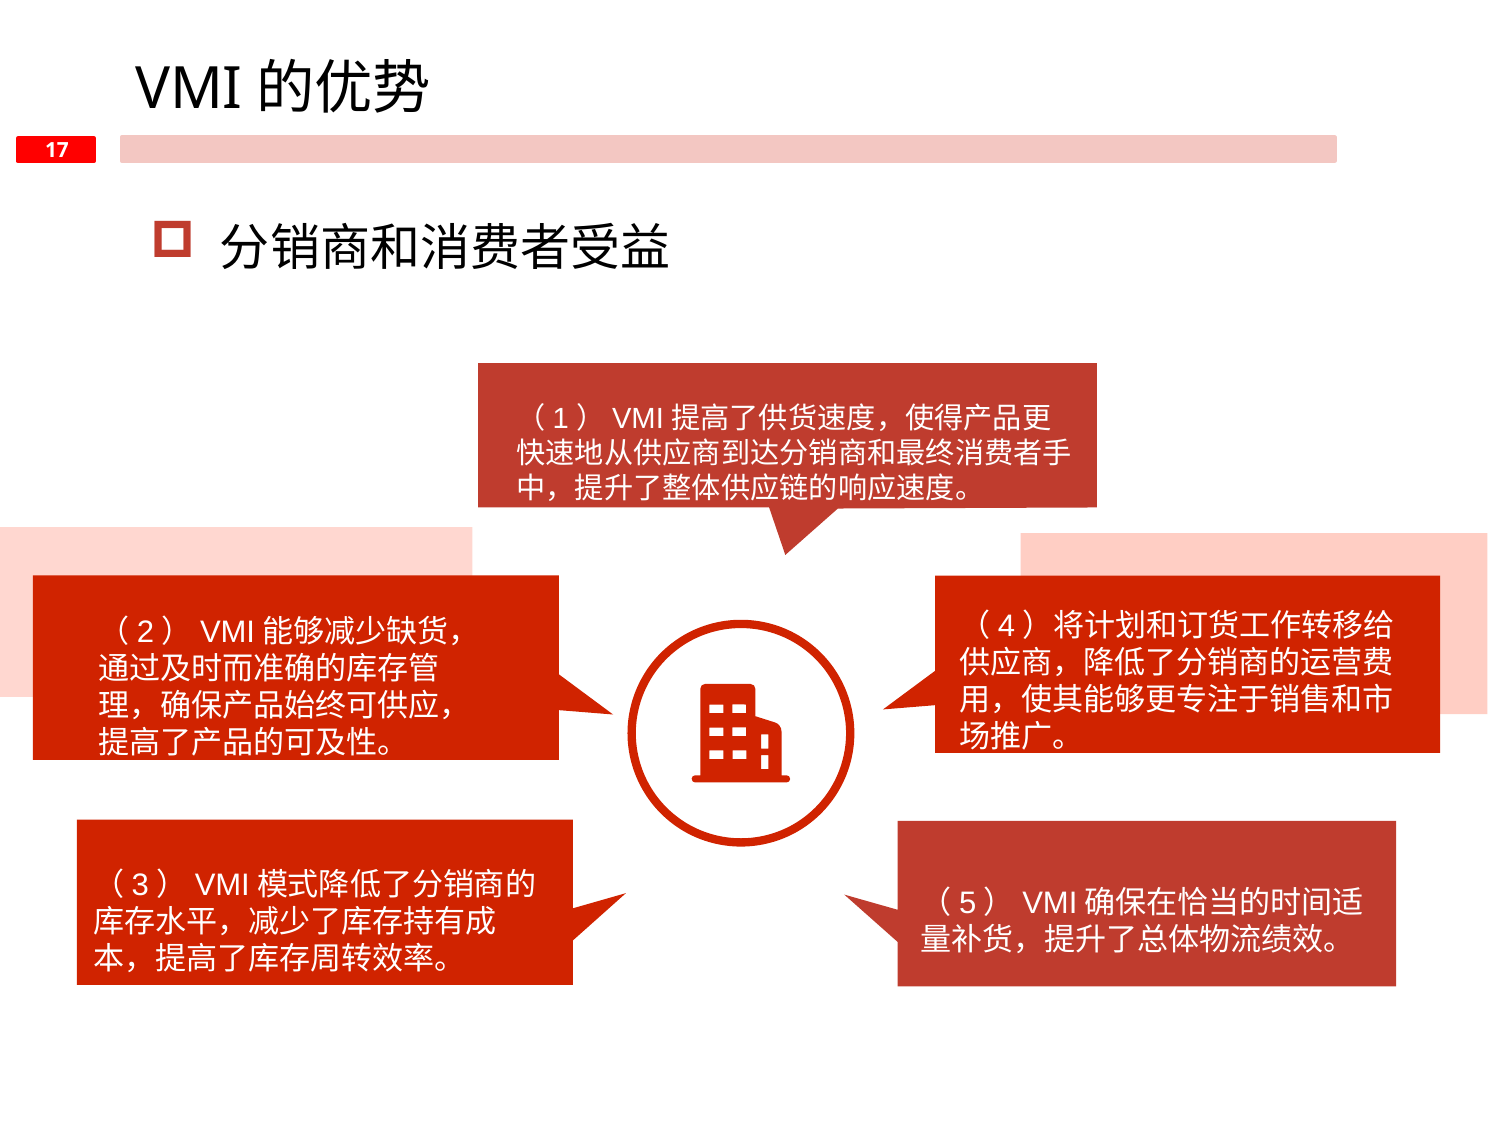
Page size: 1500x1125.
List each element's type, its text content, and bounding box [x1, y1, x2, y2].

text_box （4）将计划和订货工作转移给供应商，降低了分销商的运营费用，使其能够更专注于销售和市场推广。 [881, 573, 1443, 756]
text_box （2）VMI能够减少缺货，通过及时而准确的库存管理，确保产品始终可供应，提高了产品的可及性。 [30, 573, 616, 762]
text_box [17, 129, 97, 189]
text_box [691, 683, 791, 783]
text_box [629, 621, 853, 845]
text_box 分销商和消费者受益 [135, 207, 1120, 302]
text_box VMI的优势 [120, 42, 446, 128]
text_box （1）VMI提高了供货速度，使得产品更快速地从供应商到达分销商和最终消费者手中，提升了整体供应链的响应速度。 [476, 361, 1100, 557]
text_box [0, 525, 475, 700]
text_box （3）VMI模式降低了分销商的库存水平，减少了库存持有成本，提高了库存周转效率。 [74, 817, 628, 988]
text_box [1018, 530, 1490, 717]
text_box （5）VMI确保在恰当的时间适量补货，提升了总体物流绩效。 [842, 818, 1399, 989]
